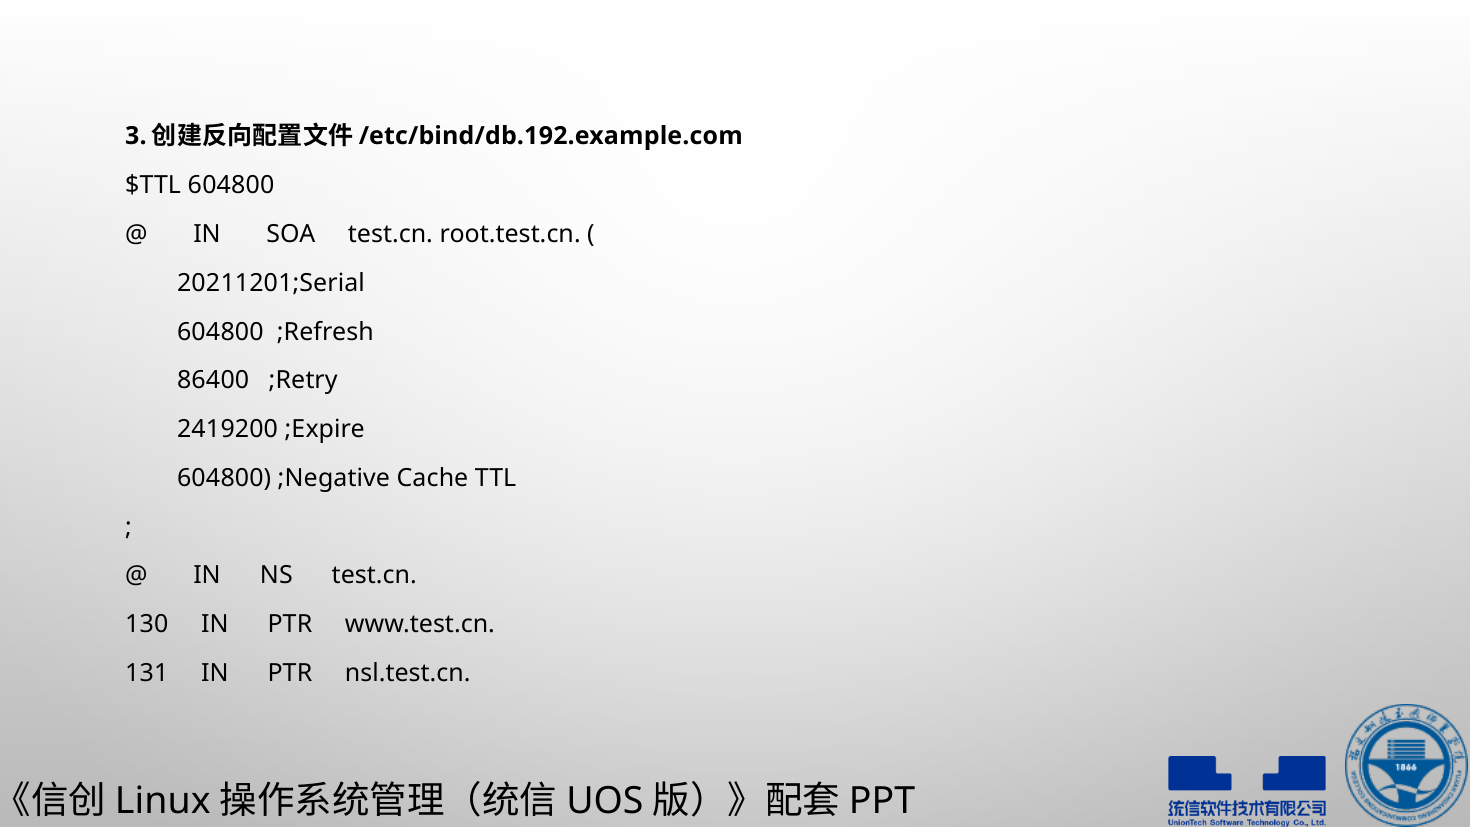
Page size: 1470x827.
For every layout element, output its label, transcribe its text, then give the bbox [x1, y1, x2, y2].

list 3.创建反向配置文件/etc/bind/db.192.example.com $TTL 604800 @ IN SOA test.cn. root.test.cn. ( 20211201;Serial 604800 ;Refresh 86400 ;Retry 2419200 ;Expire 604800) ;Negative Cache TTL ; @ IN NS test.cn. 130 IN PTR www.test.cn. 131 IN PTR nsl.test.cn. [110, 106, 1360, 699]
picture [0, 0, 1470, 827]
